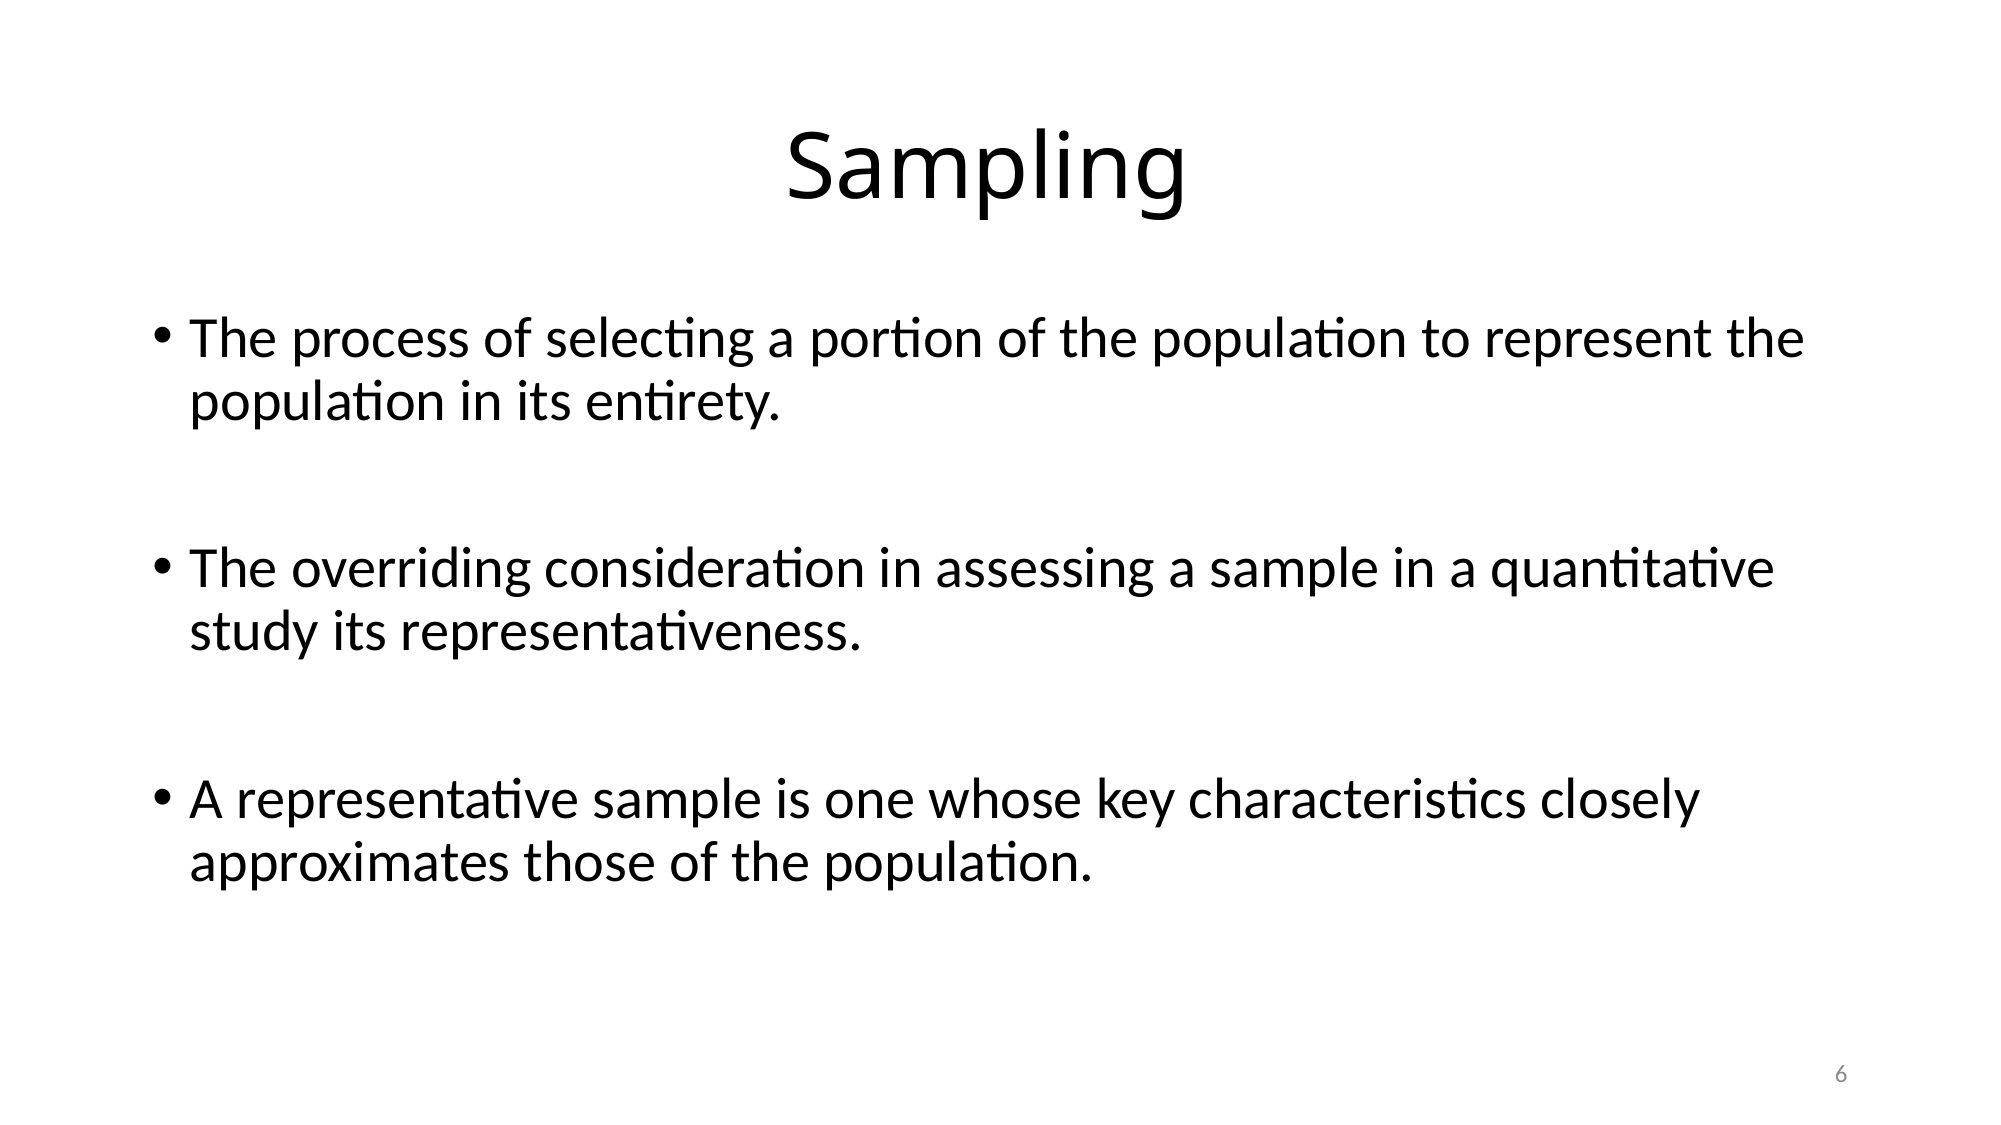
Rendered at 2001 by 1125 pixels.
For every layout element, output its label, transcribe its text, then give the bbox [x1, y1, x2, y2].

slide_number 6 [1412, 1042, 1863, 1103]
list The process of selecting a portion of the population to represent the population in its entirety. The overriding consideration in assessing a sample in a quantitative study its representativeness. A representative sample is one whose key characteristics closely approximates those of the population. [137, 299, 1863, 1014]
title Sampling [137, 59, 1863, 278]
